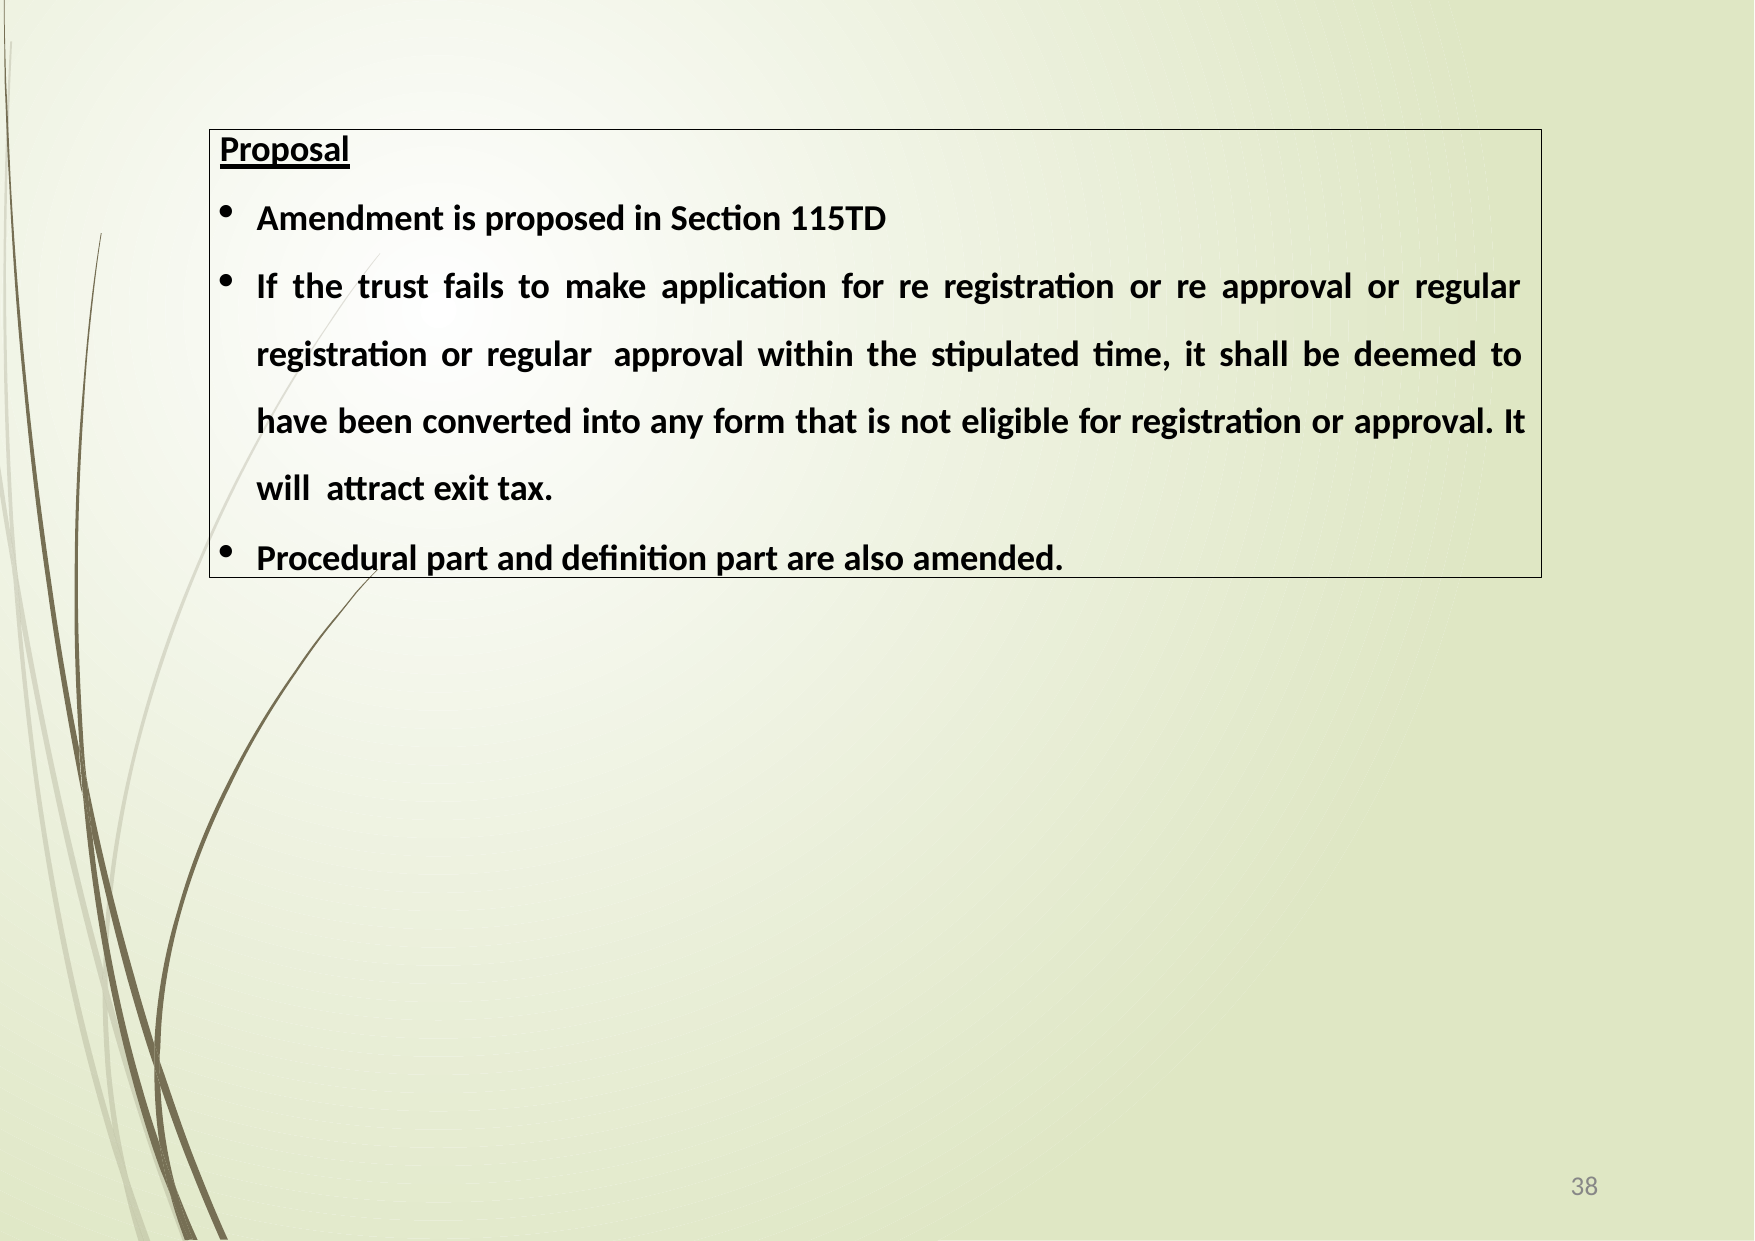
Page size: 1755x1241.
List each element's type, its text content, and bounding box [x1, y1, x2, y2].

text_box Proposal Amendment is proposed in Section 115TD If the trust fails to make application for re registration or re approval or regular registration or regular approval within the stipulated time, it shall be deemed to have been converted into any form that is not eligible for registration or approval. It will attract exit tax. Procedural part and definition part are also amended. [209, 129, 1542, 578]
text_box 38 [1568, 1172, 1605, 1201]
